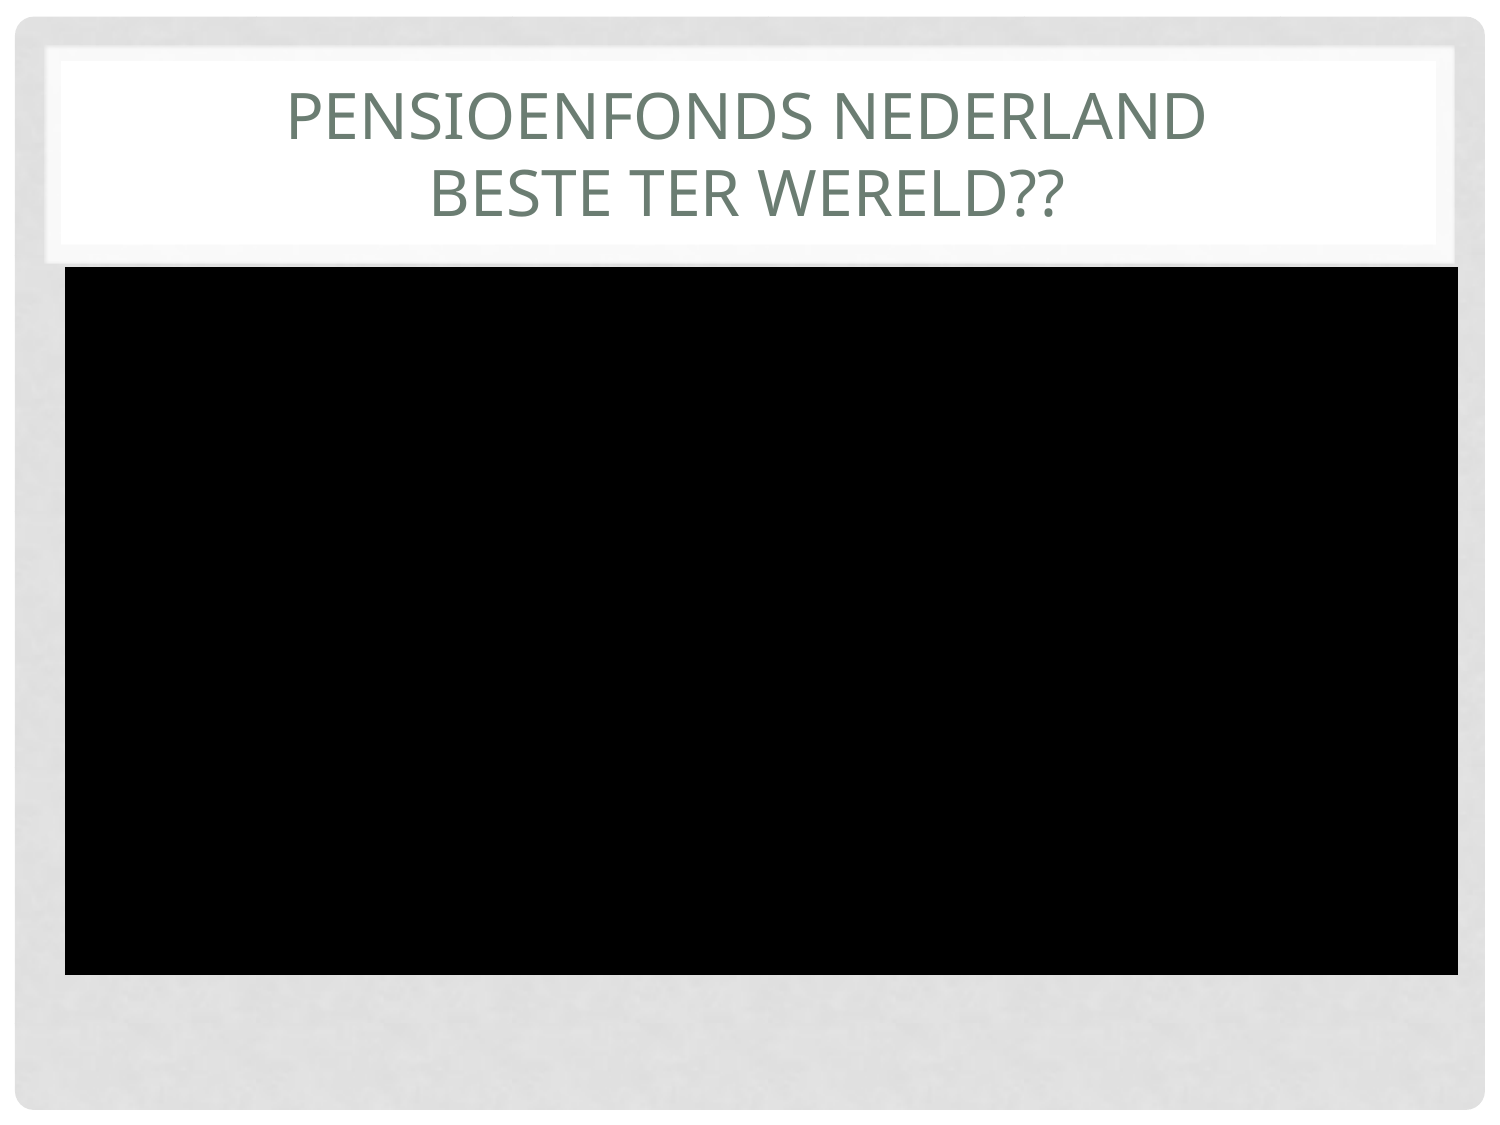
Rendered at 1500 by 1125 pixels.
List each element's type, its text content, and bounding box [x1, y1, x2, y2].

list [64, 266, 1459, 977]
title Pensioenfonds Nederland Beste ter wereld?? [69, 66, 1425, 238]
